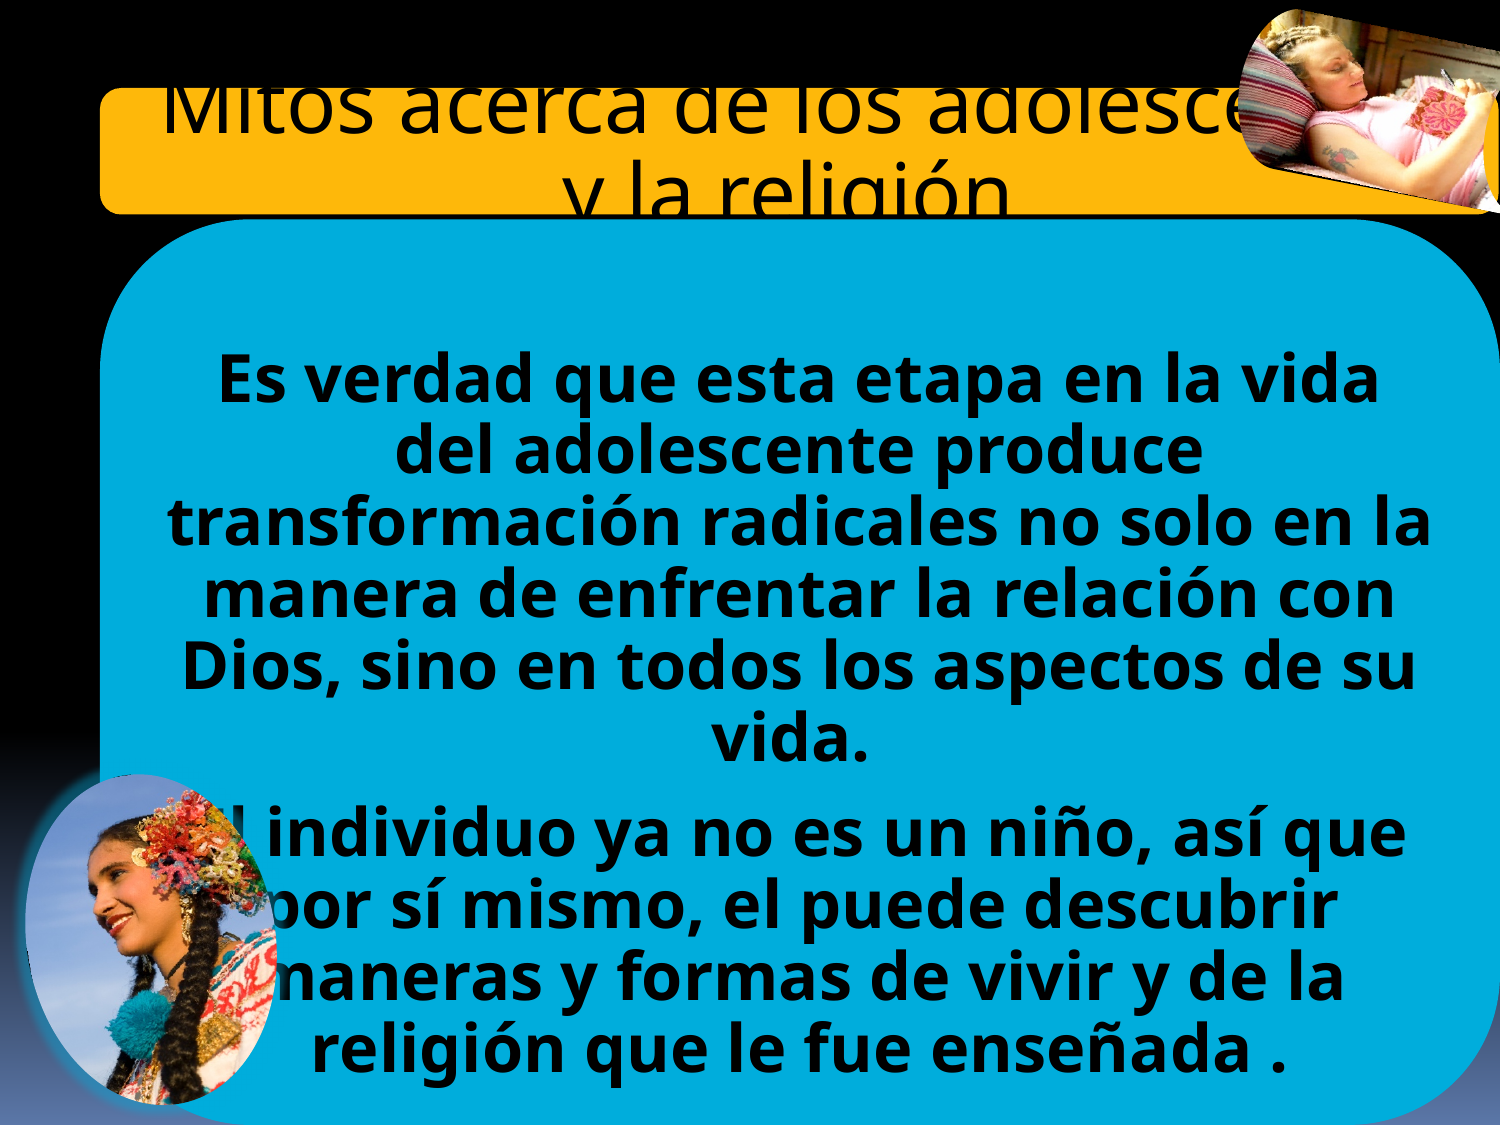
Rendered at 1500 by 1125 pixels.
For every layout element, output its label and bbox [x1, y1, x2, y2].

picture [1237, 26, 1500, 191]
picture [235, 807, 242, 816]
text_box [99, 86, 1500, 1125]
picture [26, 772, 276, 1107]
picture [271, 821, 276, 855]
picture [1273, 9, 1342, 19]
